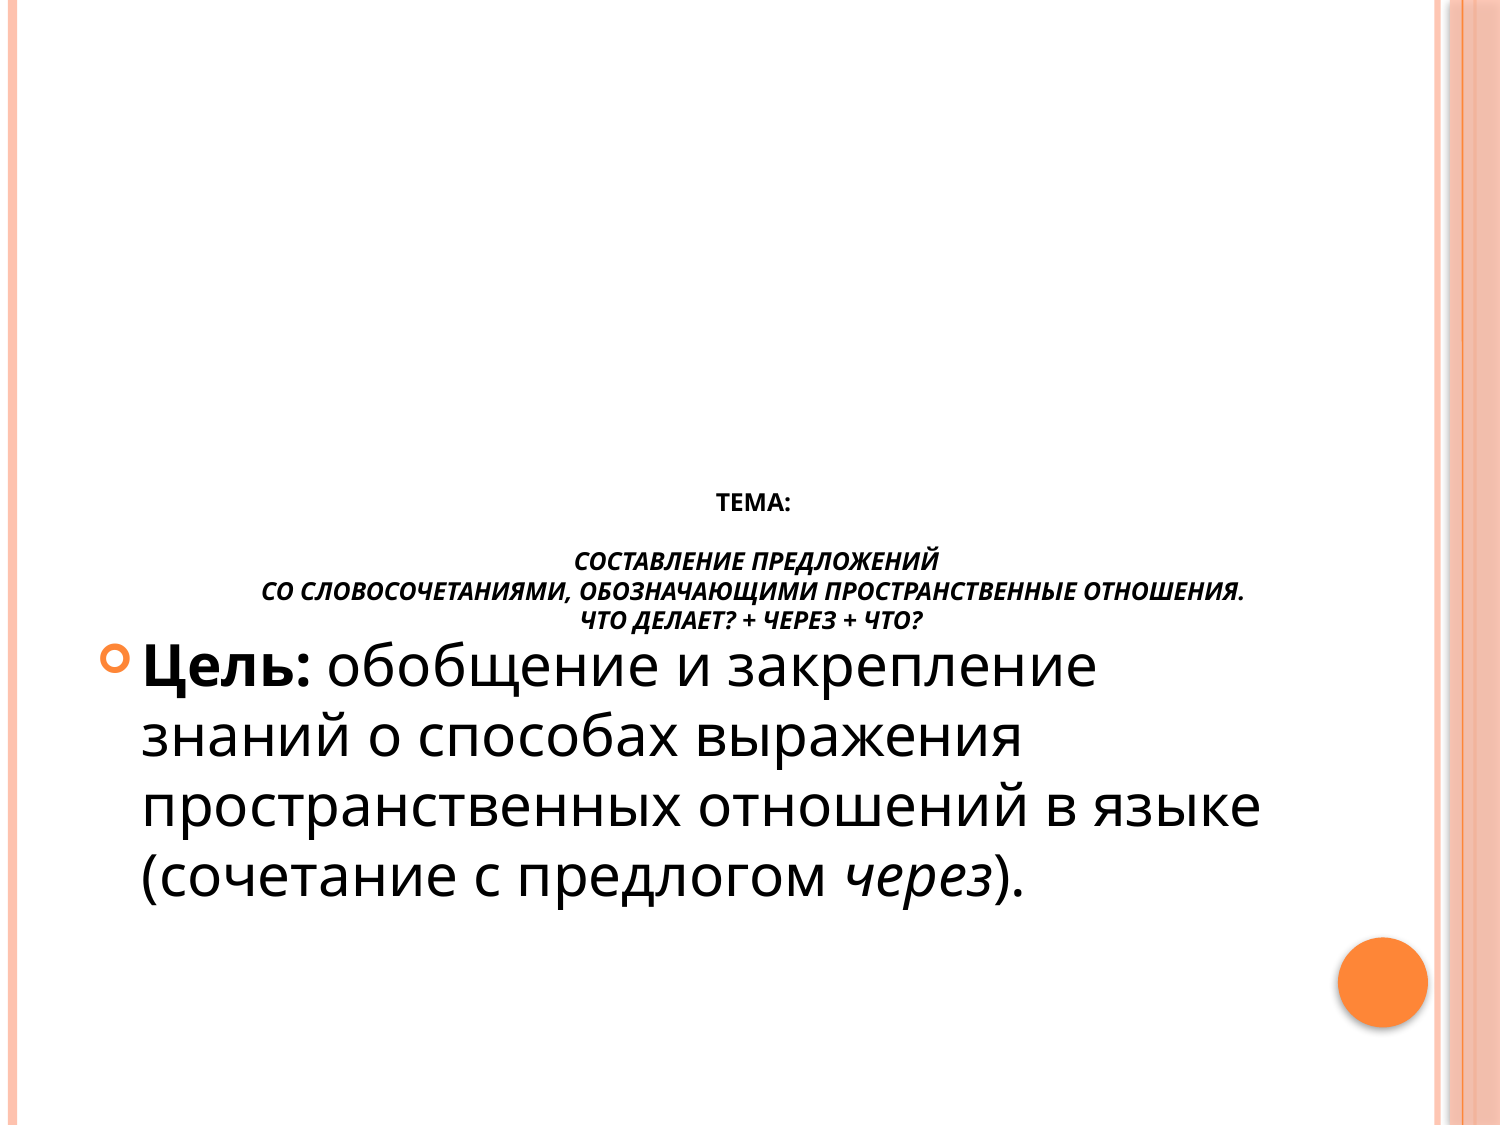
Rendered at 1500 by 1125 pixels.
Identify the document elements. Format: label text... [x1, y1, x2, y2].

title Тема: Составление предложений со словосочетаниями, обозначающими пространственные отношения. Что делает? + через + что? [58, 351, 1449, 692]
list Цель: обобщение и закрепление знаний о способах выражения пространственных отношений в языке (сочетание с предлогом через). [82, 621, 1307, 969]
